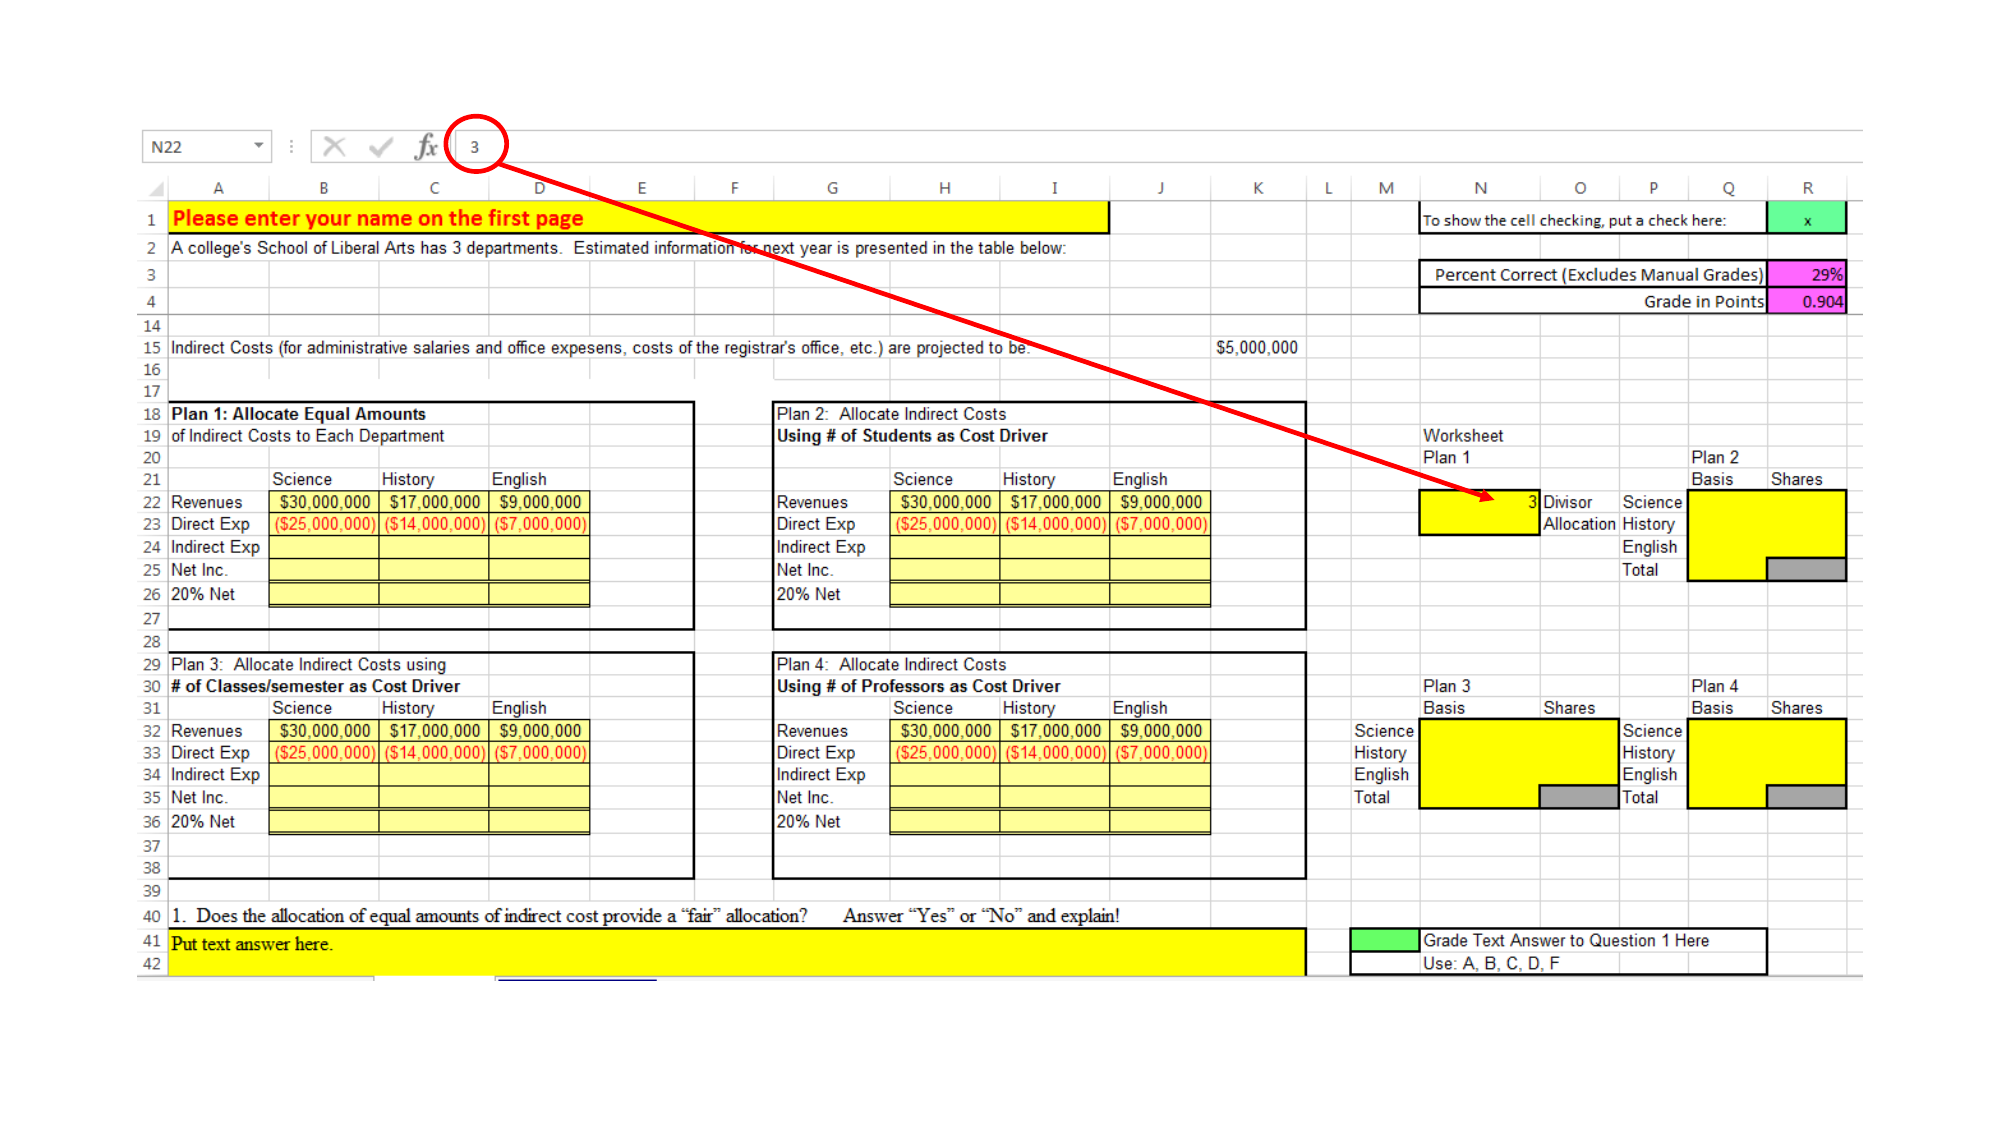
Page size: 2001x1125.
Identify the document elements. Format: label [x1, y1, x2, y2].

list [137, 121, 1863, 981]
text_box [457, 115, 496, 121]
text_box [497, 163, 1495, 500]
